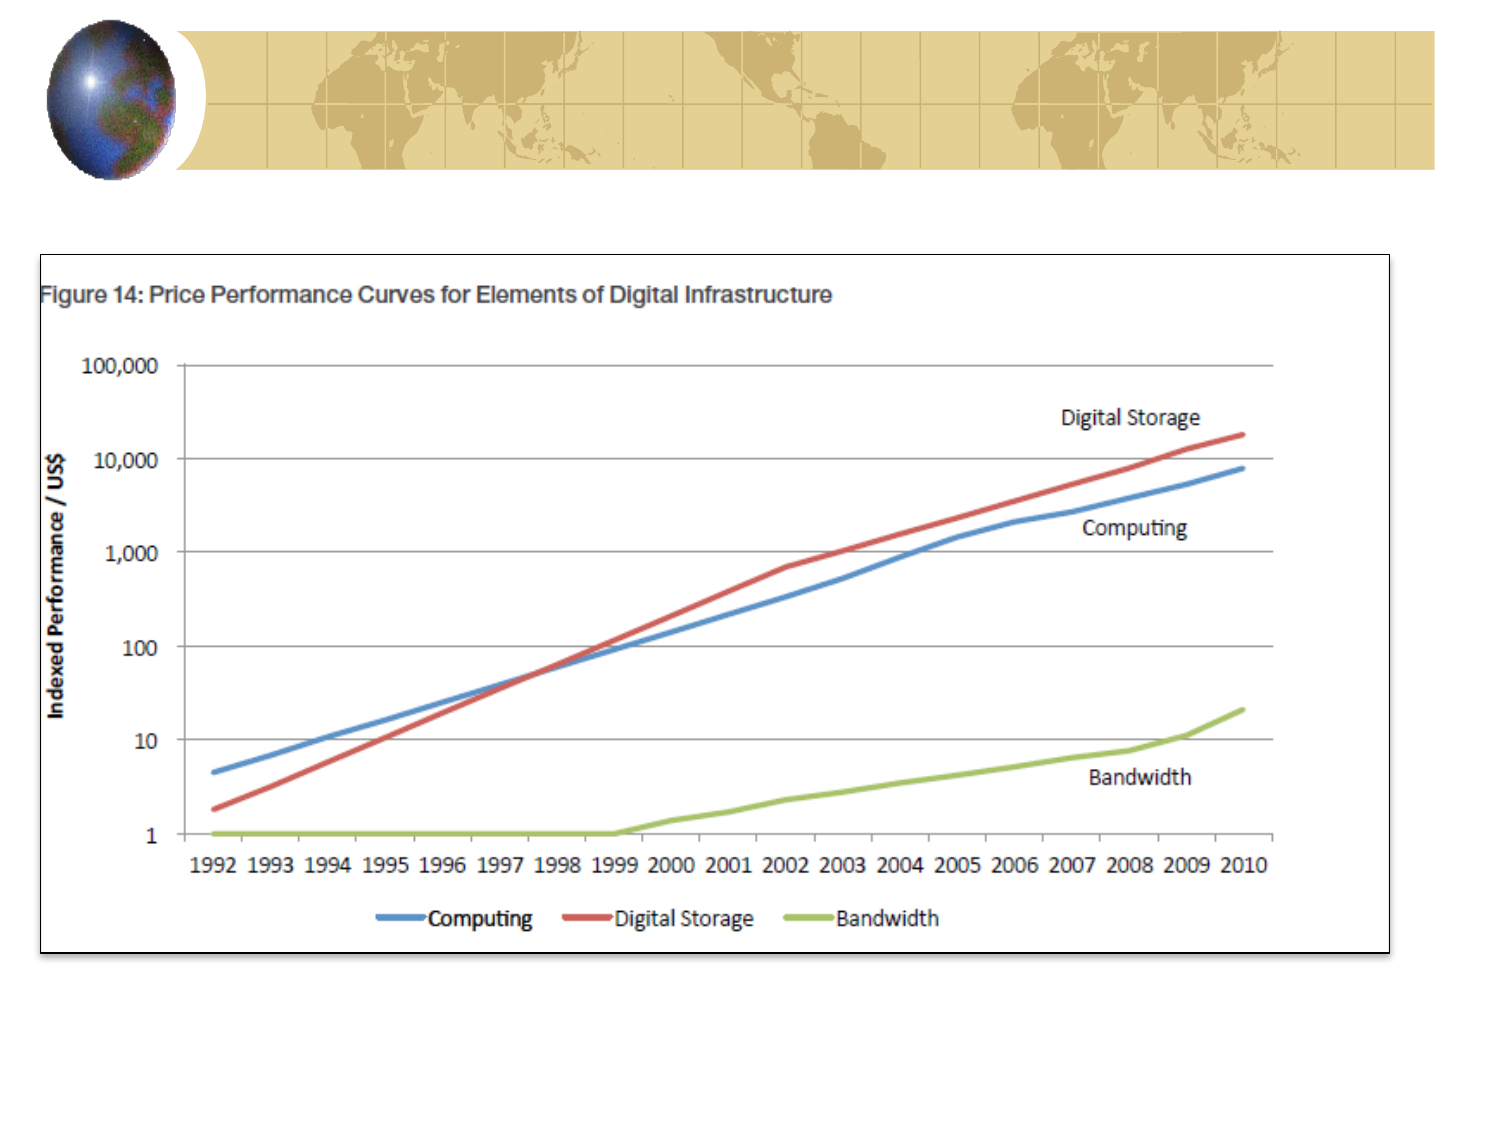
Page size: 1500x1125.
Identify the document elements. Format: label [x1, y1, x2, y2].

picture [42, 14, 190, 185]
picture [40, 255, 1389, 953]
